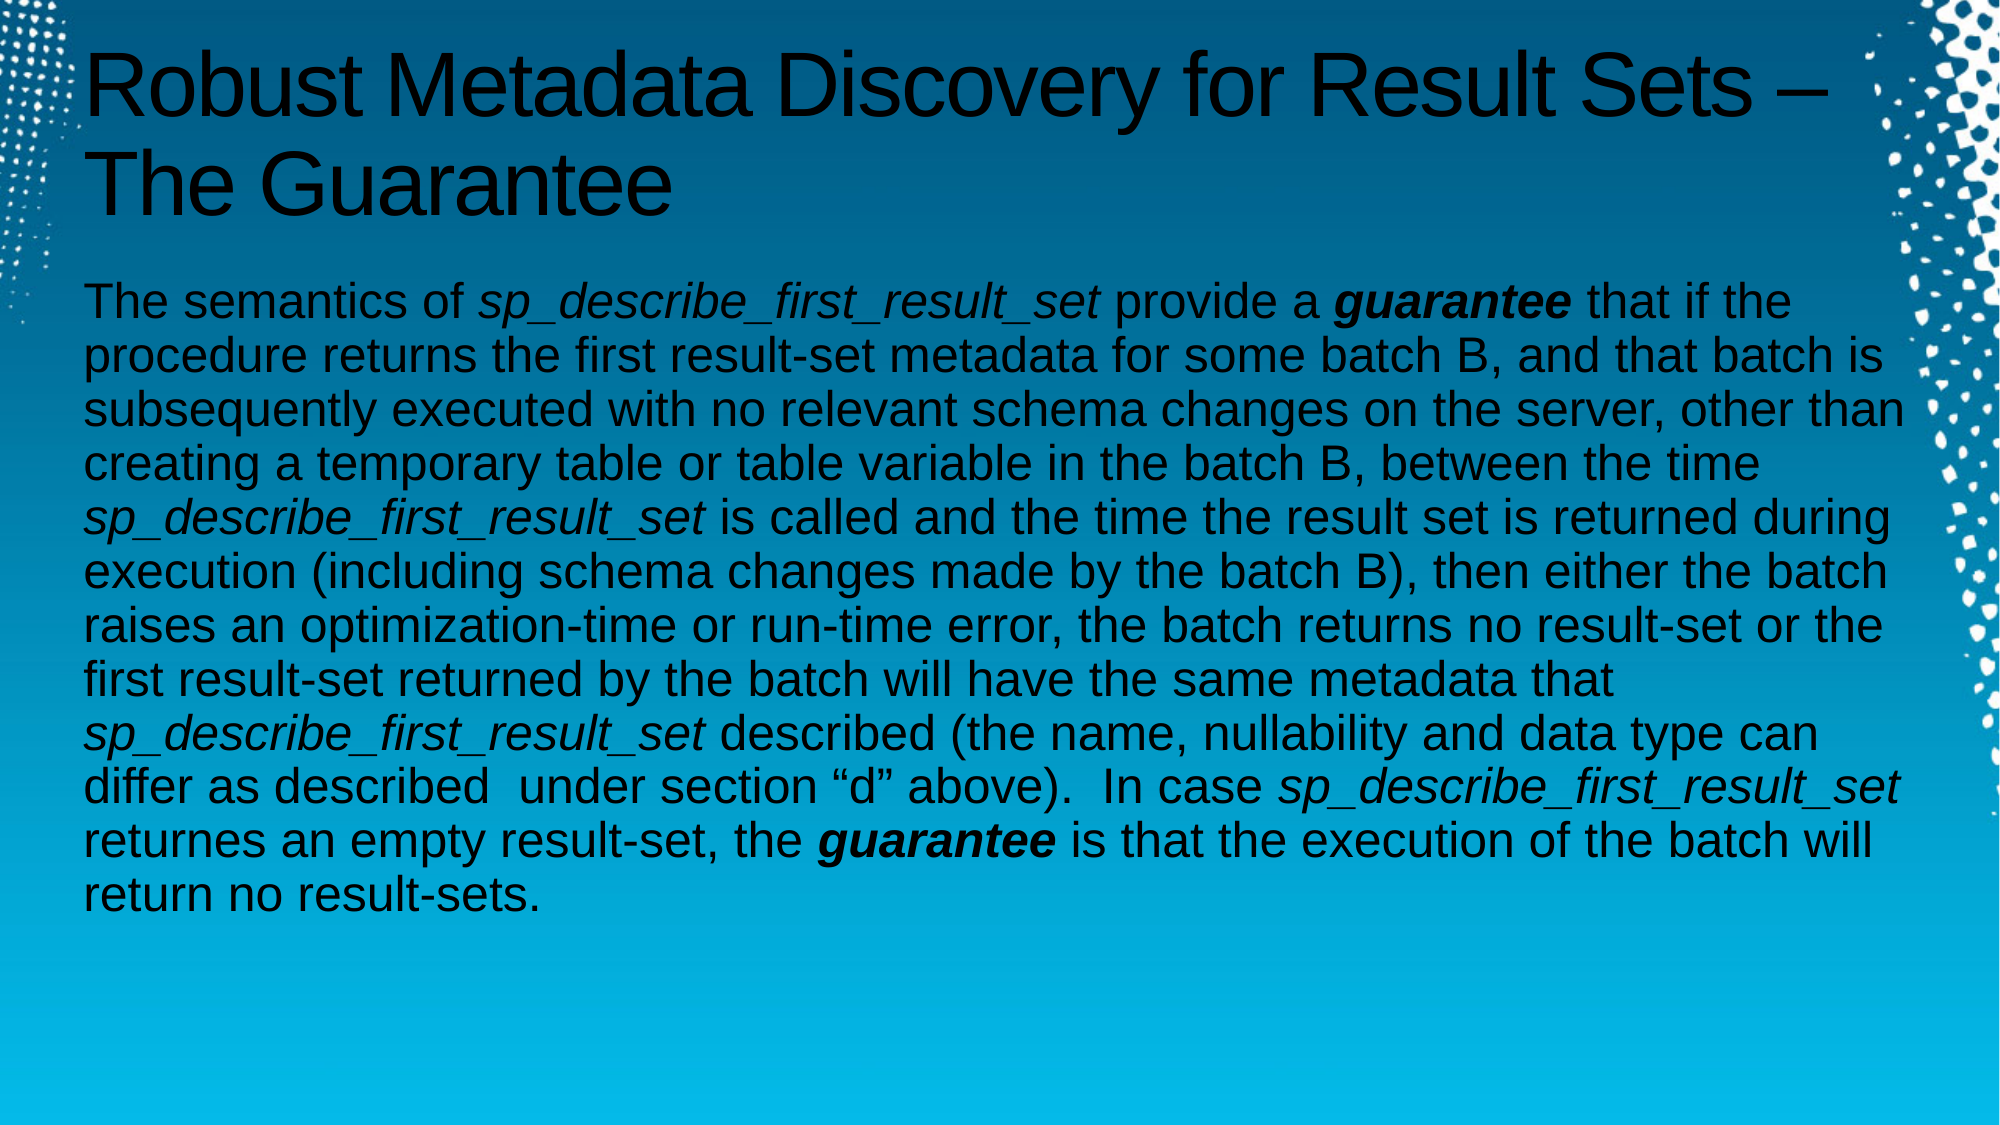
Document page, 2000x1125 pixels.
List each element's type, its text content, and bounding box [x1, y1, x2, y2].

picture [1978, 517, 1987, 527]
picture [1950, 359, 1960, 366]
picture [1930, 291, 1941, 297]
picture [1925, 87, 1941, 99]
picture [1917, 308, 1929, 326]
picture [1948, 413, 1958, 424]
picture [1926, 344, 1939, 358]
picture [1981, 604, 2000, 620]
picture [16, 22, 23, 34]
picture [1982, 714, 1993, 729]
picture [1957, 187, 1971, 200]
picture [1960, 392, 1970, 403]
picture [1955, 246, 1965, 256]
picture [18, 0, 29, 6]
picture [1920, 257, 1932, 264]
picture [1932, 235, 1943, 241]
picture [33, 88, 42, 97]
picture [1917, 164, 1923, 177]
picture [1935, 379, 1948, 391]
picture [1990, 492, 2000, 505]
picture [41, 59, 48, 67]
picture [16, 143, 21, 151]
picture [1938, 122, 1950, 133]
picture [1963, 335, 1972, 344]
picture [0, 155, 5, 163]
picture [1988, 691, 2000, 709]
picture [1973, 368, 1982, 380]
picture [1980, 460, 1987, 469]
picture [1935, 431, 1946, 449]
picture [1919, 367, 1930, 378]
picture [1946, 525, 1956, 533]
picture [1979, 657, 1995, 676]
picture [1994, 382, 2000, 391]
picture [1935, 177, 1945, 189]
picture [38, 74, 47, 80]
picture [54, 76, 60, 83]
picture [0, 40, 9, 45]
picture [33, 116, 40, 124]
picture [1935, 0, 2000, 306]
picture [1942, 465, 1958, 483]
picture [45, 16, 55, 24]
picture [1925, 141, 1935, 155]
picture [1991, 747, 2000, 765]
picture [1952, 502, 1967, 516]
picture [28, 42, 36, 53]
picture [42, 31, 53, 39]
picture [1995, 582, 2000, 595]
picture [1917, 109, 1924, 119]
picture [31, 131, 37, 138]
picture [30, 14, 40, 23]
picture [26, 57, 34, 68]
picture [1958, 445, 1968, 460]
picture [1963, 278, 1976, 291]
picture [10, 69, 17, 78]
picture [1941, 324, 1952, 332]
title Robust Metadata Discovery for Result Sets – The Guarantee [83, 37, 1917, 238]
picture [55, 62, 62, 69]
picture [1955, 557, 1965, 573]
picture [17, 129, 23, 136]
picture [56, 47, 64, 55]
picture [9, 84, 15, 91]
picture [1972, 312, 1985, 322]
picture [1972, 570, 1986, 583]
picture [1974, 683, 1985, 694]
list The semantics of sp_describe_first_result_set provide a guarantee that if the procedure returns the first result-set metadata for some batch B, and that batch is subsequently executed with no relevant schema changes on the server, other than creating a temporary table or table variable in the batch B, between the time sp_describe_first_result_set is called and the time the result set is returned during execution (including schema changes made by the batch B), then either the batch raises an optimization-time or run-time error, the batch returns no result-set or the first result-set returned by the batch will have the same metadata that sp_describe_first_result_set described (the name, nullability and data type can differ as described under section “d” above). In case sp_describe_first_result_set returnes an empty result-set, the guarantee is that the execution of the batch will return no result-sets. [83, 275, 1917, 996]
picture [58, 32, 66, 41]
picture [29, 27, 38, 38]
picture [1900, 240, 1912, 254]
picture [1942, 269, 1953, 276]
picture [1983, 404, 1992, 414]
picture [33, 0, 42, 10]
picture [1946, 155, 1961, 167]
picture [18, 13, 26, 19]
picture [6, 97, 12, 105]
picture [1984, 349, 1992, 357]
picture [47, 0, 57, 10]
picture [13, 41, 25, 49]
picture [1968, 481, 1978, 492]
picture [1963, 535, 1977, 550]
picture [1953, 301, 1962, 312]
picture [11, 55, 21, 64]
picture [1992, 438, 2000, 448]
picture [1988, 547, 2000, 561]
picture [1970, 426, 1980, 436]
picture [0, 24, 9, 33]
picture [1929, 27, 1945, 45]
picture [1963, 589, 1976, 607]
picture [34, 101, 43, 111]
picture [24, 72, 32, 79]
picture [1945, 213, 1955, 220]
picture [1969, 625, 1985, 642]
picture [1928, 399, 1939, 415]
picture [1991, 637, 2000, 652]
picture [43, 42, 49, 53]
picture [1921, 0, 1934, 8]
picture [1922, 200, 1934, 207]
picture [1993, 321, 2000, 339]
picture [3, 10, 11, 18]
